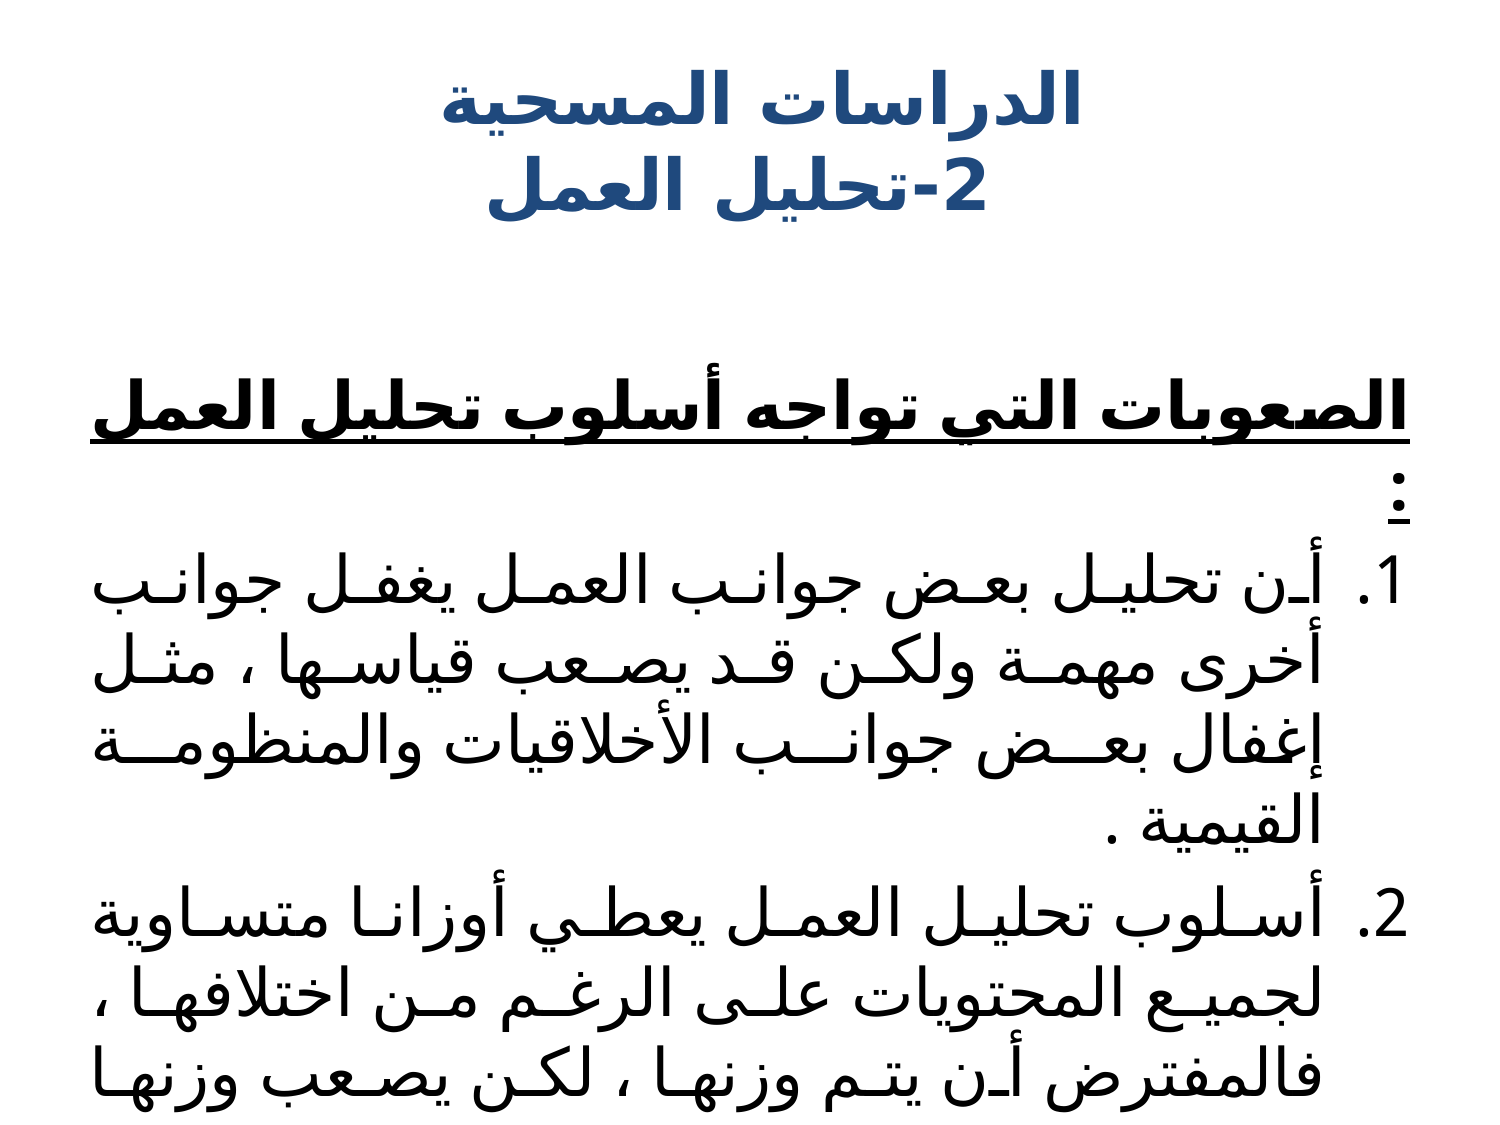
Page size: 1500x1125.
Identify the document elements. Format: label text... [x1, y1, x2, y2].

list الصعوبات التي تواجه أسلوب تحليل العمل : أن تحليل بعض جوانب العمل يغفل جوانب أخرى مهمة ولكن قد يصعب قياسها ، مثل إغفال بعض جوانب الأخلاقيات والمنظومة القيمية . أسلوب تحليل العمل يعطي أوزانا متساوية لجميع المحتويات على الرغم من اختلافها ، فالمفترض أن يتم وزنها ، لكن يصعب وزنها بشكل موضوعي . [75, 262, 1425, 1005]
title الدراسات المسحية 2-تحليل العمل [75, 45, 1425, 233]
